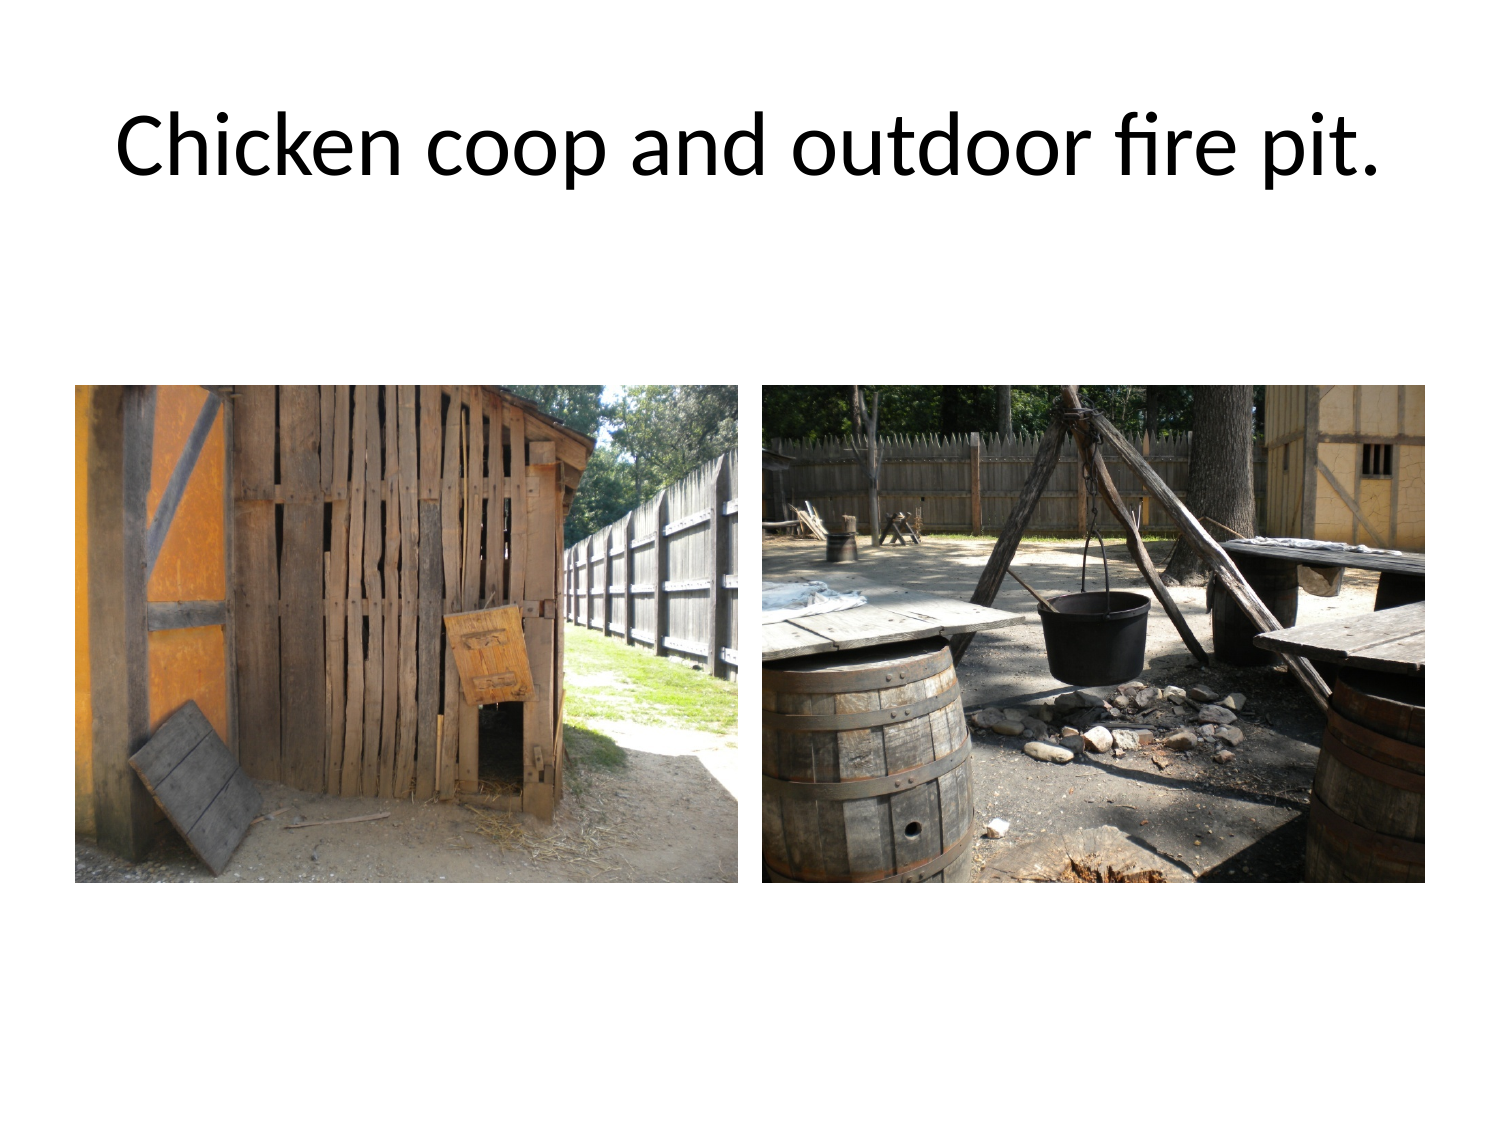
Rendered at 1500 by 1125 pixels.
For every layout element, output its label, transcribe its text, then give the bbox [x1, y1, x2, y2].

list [762, 384, 1426, 883]
title Chicken coop and outdoor fire pit. [75, 45, 1425, 233]
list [74, 384, 738, 883]
